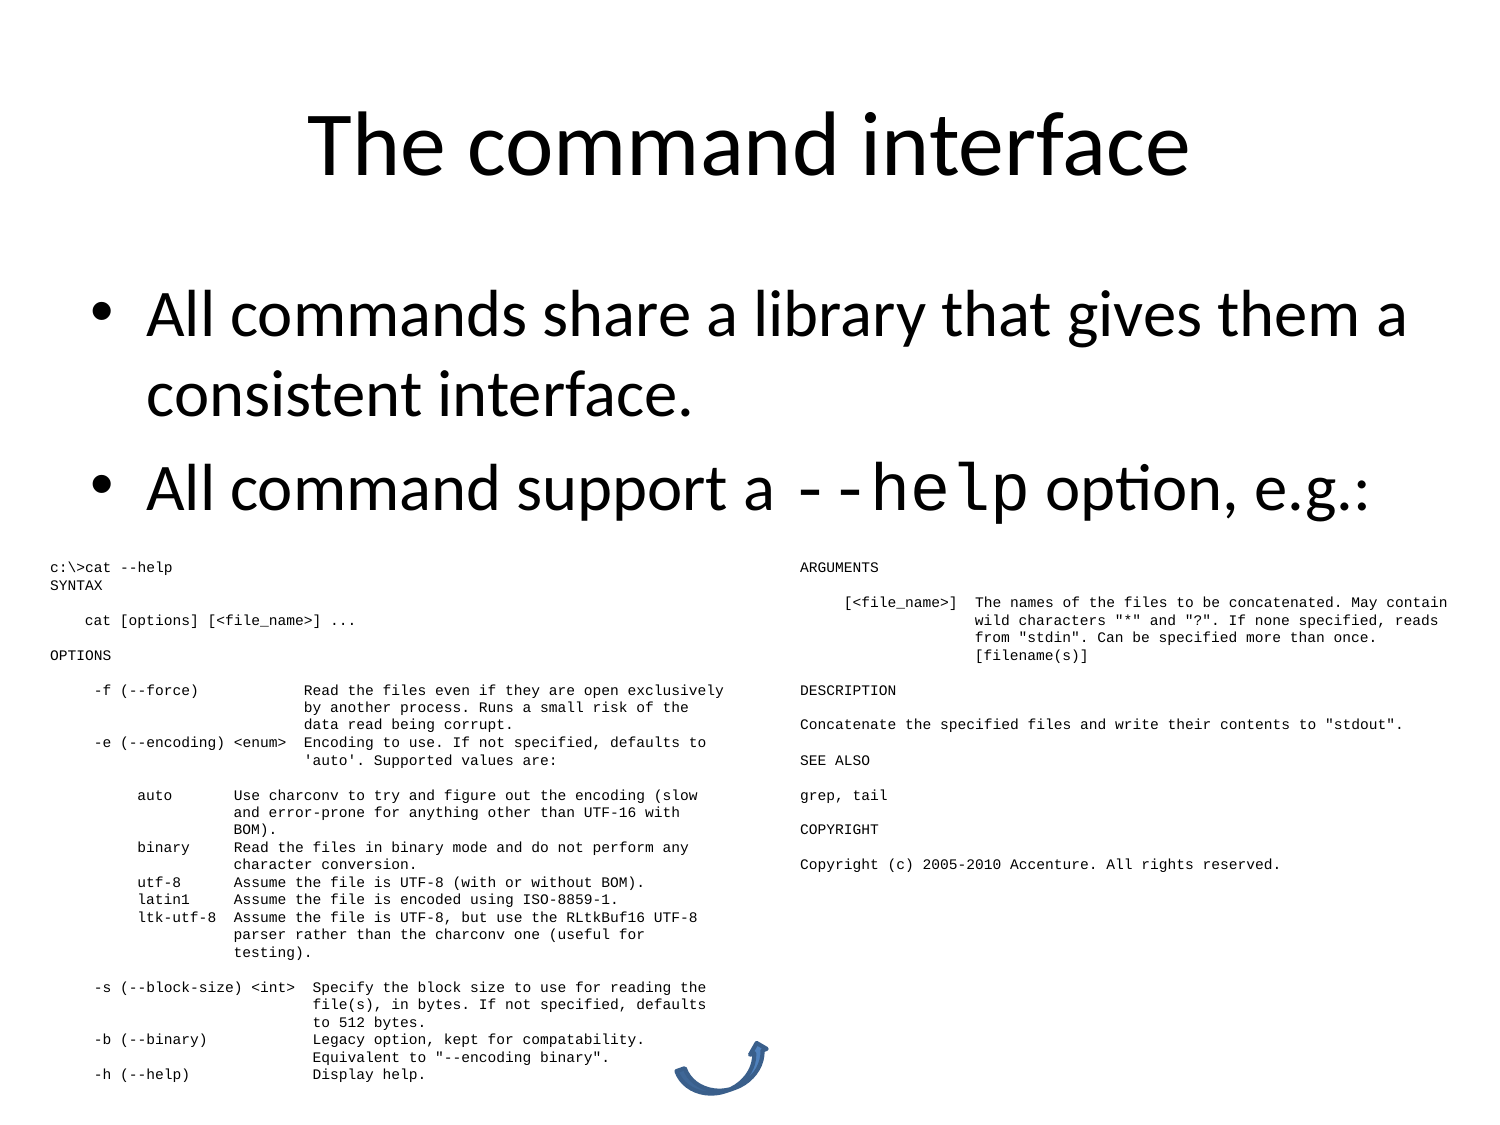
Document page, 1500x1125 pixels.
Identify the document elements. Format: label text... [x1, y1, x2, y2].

text_box ARGUMENTS [<file_name>] The names of the files to be concatenated. May contain wild characters "*" and "?". If none specified, reads from "stdin". Can be specified more than once. [filename(s)] DESCRIPTION Concatenate the specified files and write their contents to "stdout". SEE ALSO grep, tail COPYRIGHT Copyright (c) 2005-2010 Accenture. All rights reserved. [785, 550, 1500, 881]
list All commands share a library that gives them a consistent interface. All command support a --help option, e.g.: [75, 262, 1425, 563]
title The command interface [75, 45, 1425, 233]
text_box [674, 1041, 769, 1096]
text_box c:\>cat --help SYNTAX cat [options] [<file_name>] ... OPTIONS -f (--force) Read the files even if they are open exclusively by another process. Runs a small risk of the data read being corrupt. -e (--encoding) <enum> Encoding to use. If not specified, defaults to 'auto'. Supported values are: auto Use charconv to try and figure out the encoding (slow and error-prone for anything other than UTF-16 with BOM). binary Read the files in binary mode and do not perform any character conversion. utf-8 Assume the file is UTF-8 (with or without BOM). latin1 Assume the file is encoded using ISO-8859-1. ltk-utf-8 Assume the file is UTF-8, but use the RLtkBuf16 UTF-8 parser rather than the charconv one (useful for testing). -s (--block-size) <int> Specify the block size to use for reading the file(s), in bytes. If not specified, defaults to 512 bytes. -b (--binary) Legacy option, kept for compatability. Equivalent to "--encoding binary". -h (--help) Display help. [35, 550, 750, 1108]
